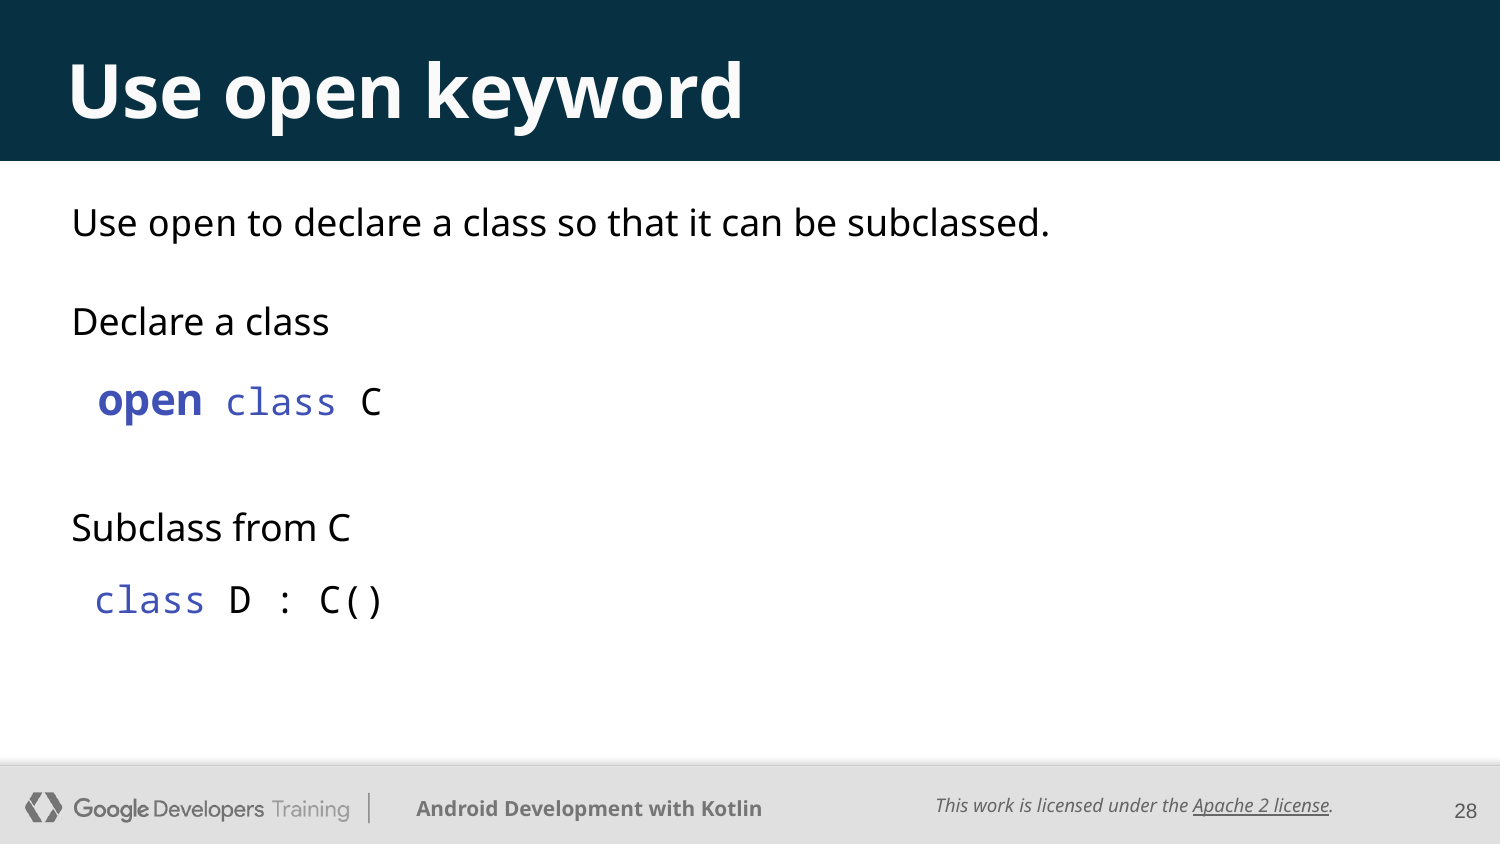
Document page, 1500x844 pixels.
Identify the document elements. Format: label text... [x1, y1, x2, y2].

title Use open keyword [51, 28, 1449, 122]
text_box Use open to declare a class so that it can be subclassed. [56, 184, 1253, 261]
picture [0, 161, 1500, 844]
slide_number ‹#› [1402, 777, 1493, 842]
list Declare a class open class C Subclass from C class D : C() [56, 276, 1449, 650]
